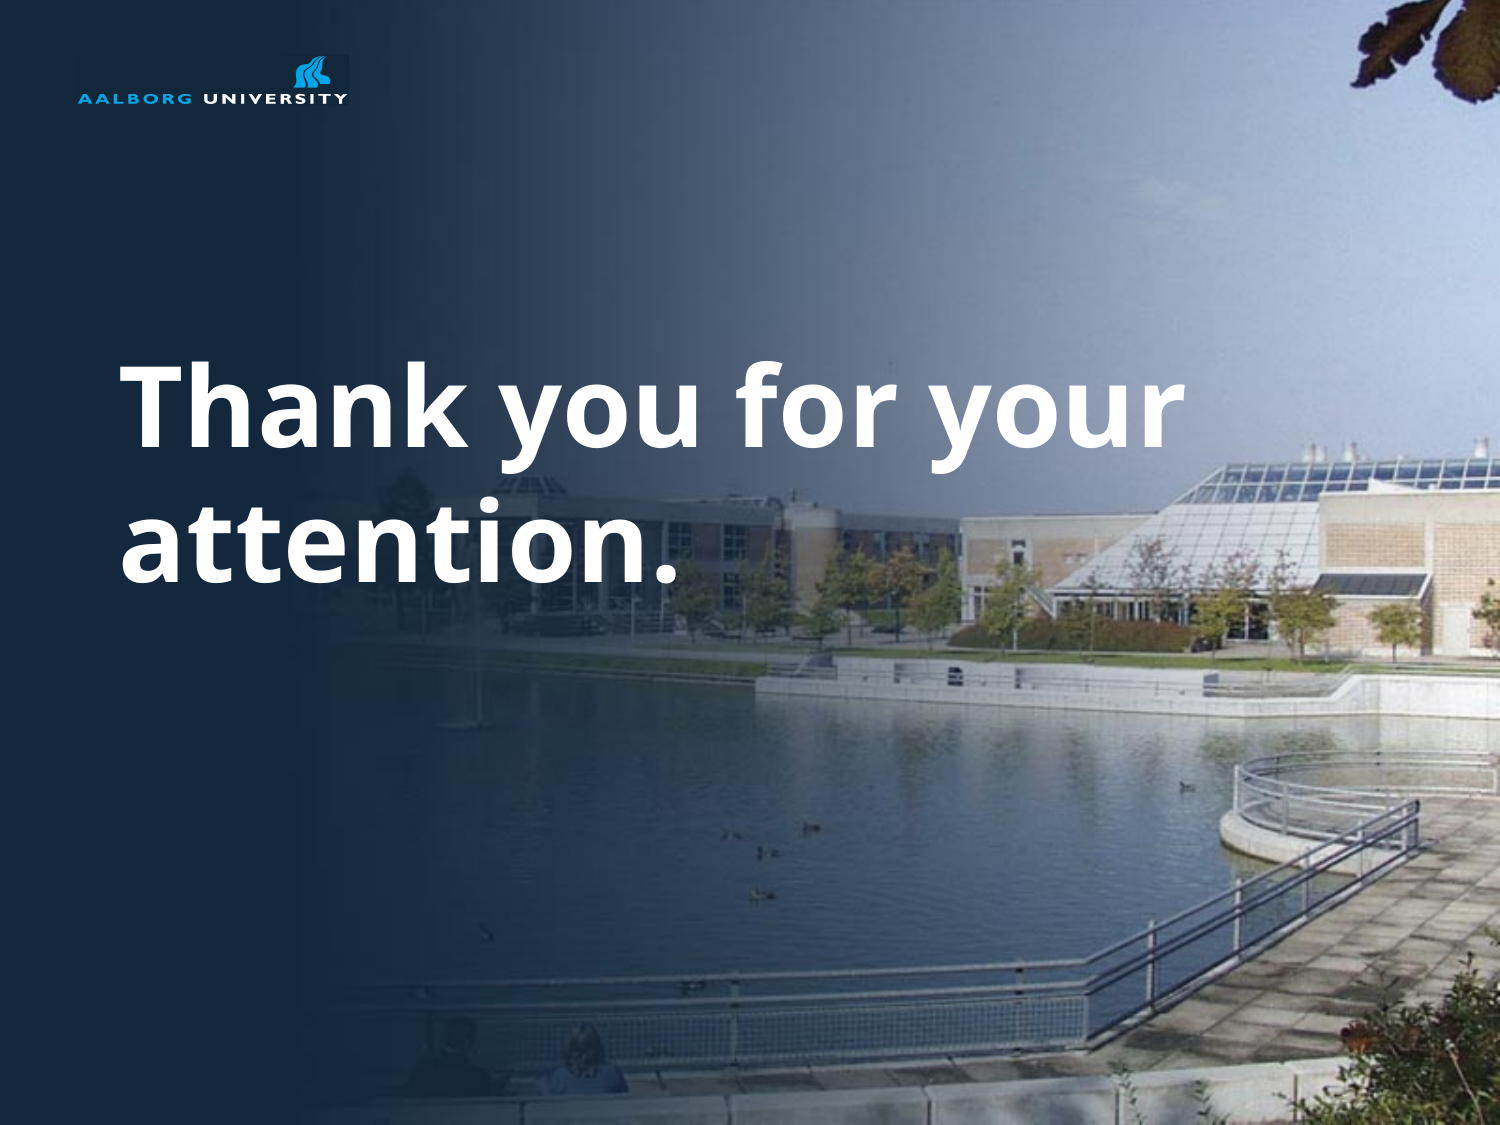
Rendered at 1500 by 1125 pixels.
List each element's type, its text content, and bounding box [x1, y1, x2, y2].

title Thank you for your attention. [112, 349, 1388, 591]
picture [0, 0, 1500, 1125]
